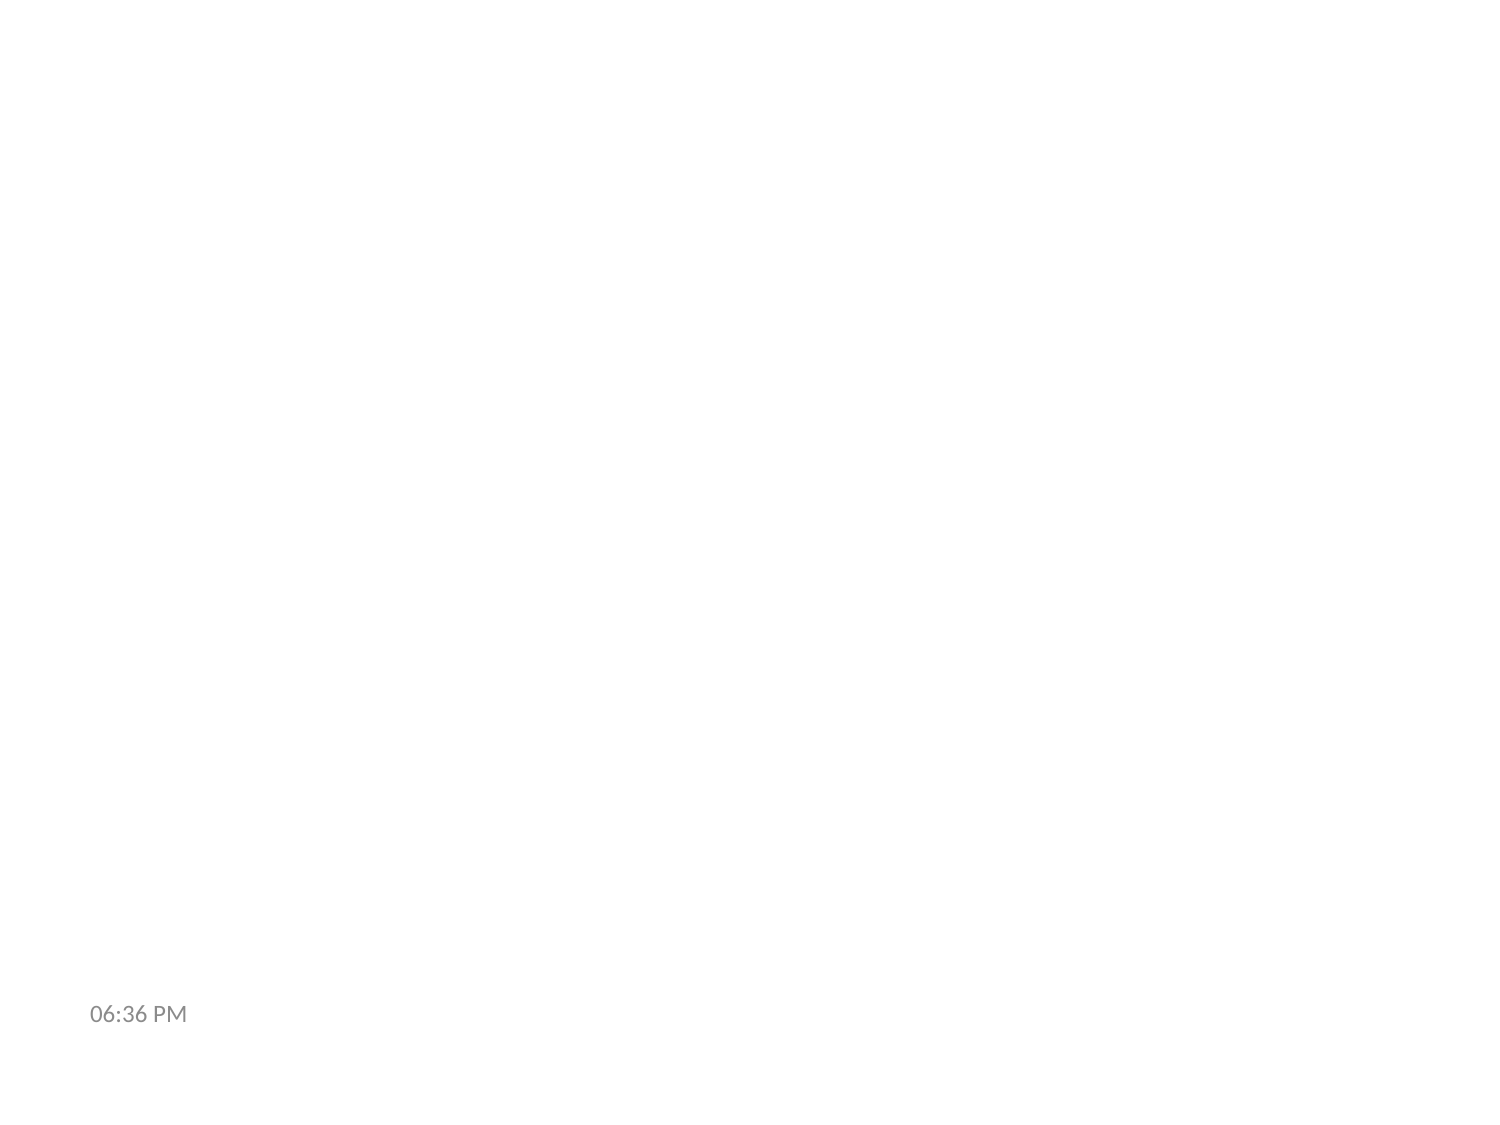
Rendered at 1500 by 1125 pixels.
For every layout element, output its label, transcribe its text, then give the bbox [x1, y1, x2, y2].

text_box 3:35 PM [75, 982, 425, 1043]
